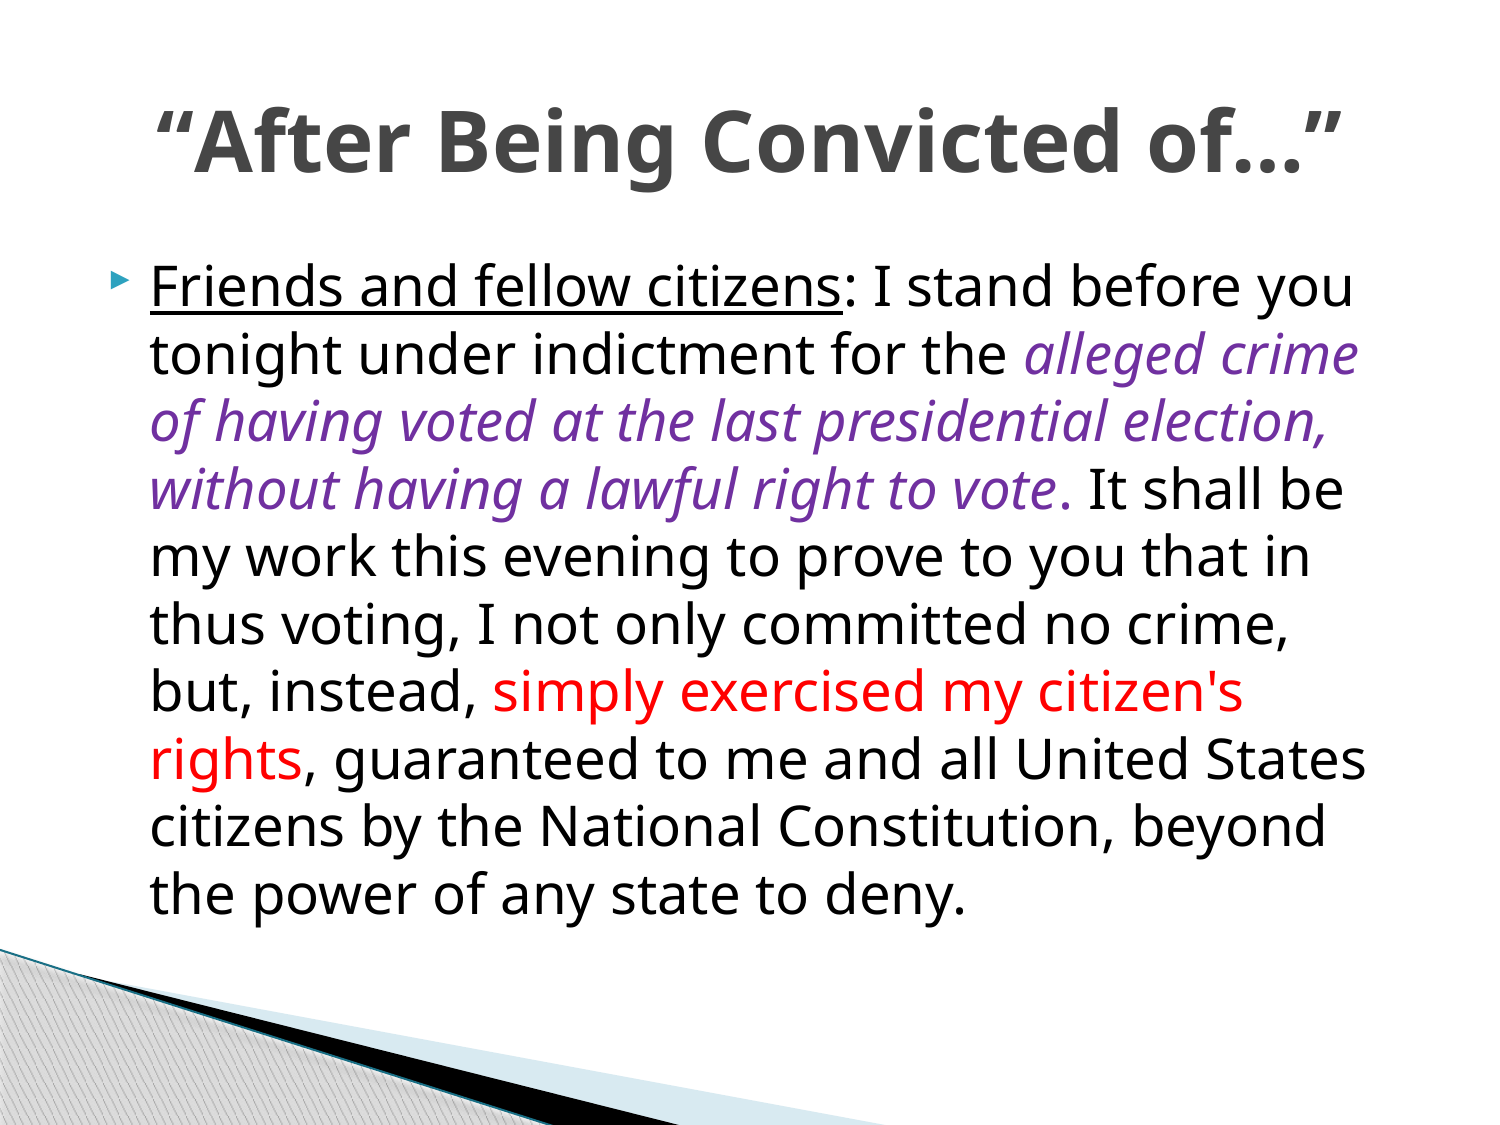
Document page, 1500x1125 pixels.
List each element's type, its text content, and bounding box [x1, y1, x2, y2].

title “After Being Convicted of…” [75, 45, 1425, 233]
list Friends and fellow citizens: I stand before you tonight under indictment for the alleged crime of having voted at the last presidential election, without having a lawful right to vote. It shall be my work this evening to prove to you that in thus voting, I not only committed no crime, but, instead, simply exercised my citizen's rights, guaranteed to me and all United States citizens by the National Constitution, beyond the power of any state to deny. [75, 243, 1425, 986]
